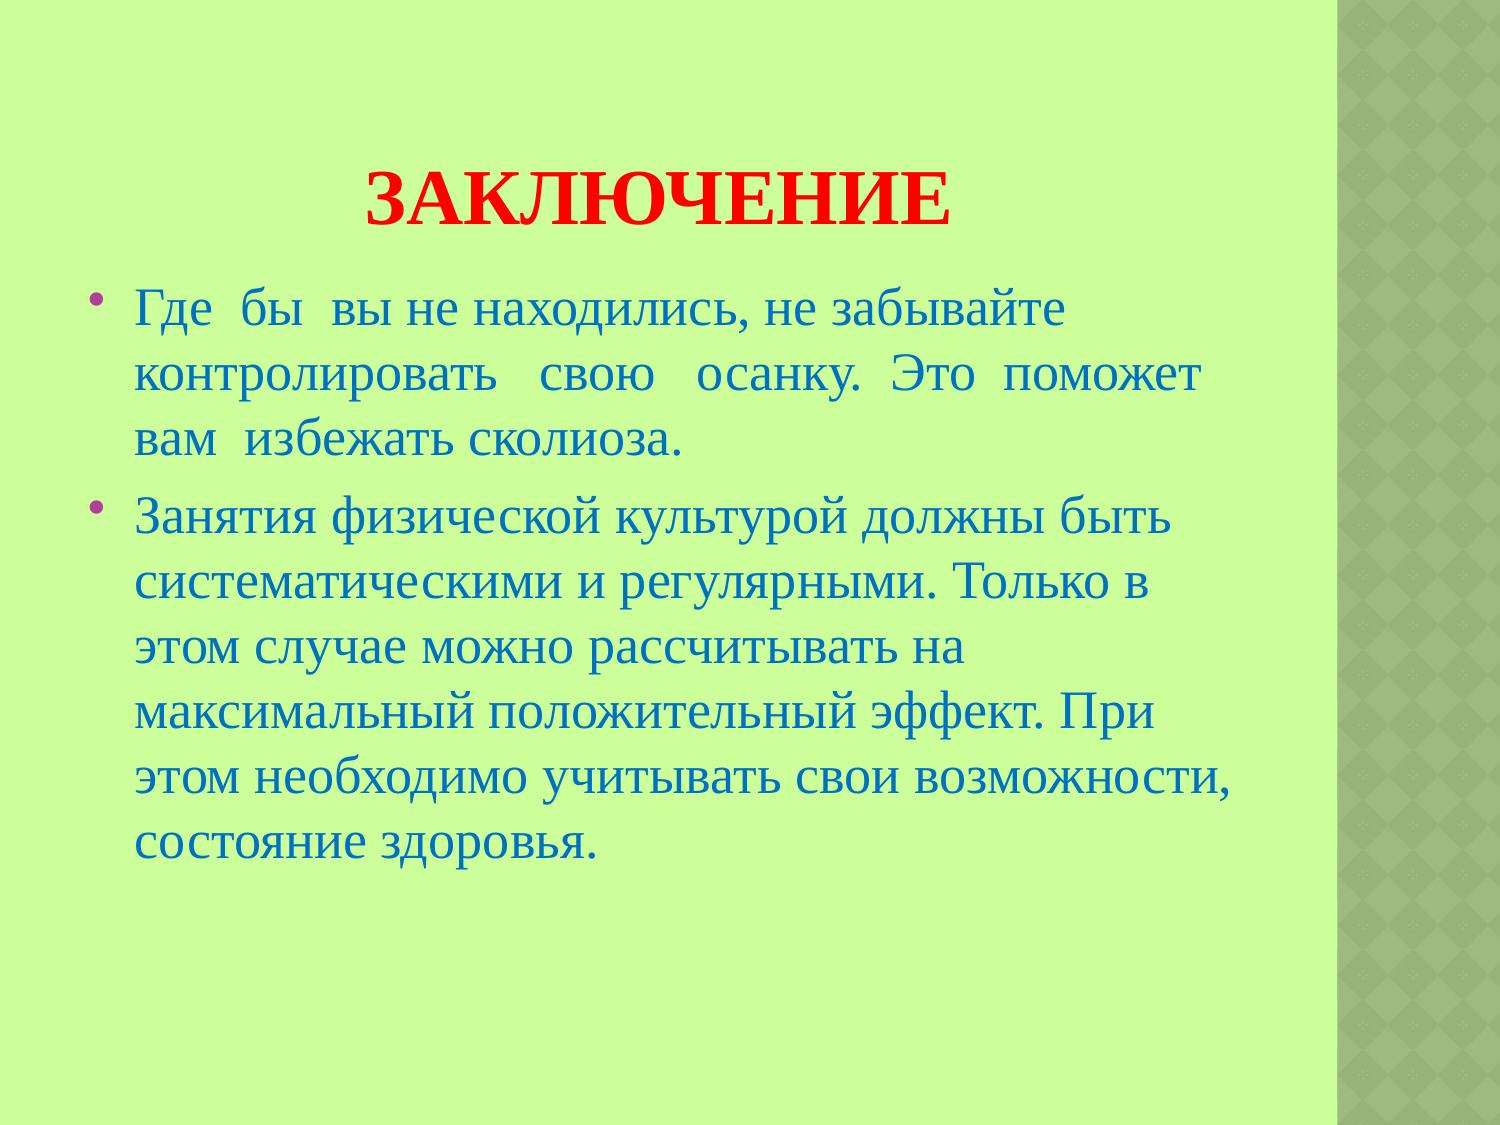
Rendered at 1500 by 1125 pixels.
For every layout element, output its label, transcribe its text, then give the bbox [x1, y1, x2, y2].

title Заключение [75, 52, 1263, 240]
list Где бы вы не находились, не забывайте контролировать свою осанку. Это поможет вам избежать сколиоза. Занятия физической культурой должны быть систематическими и регулярными. Только в этом случае можно рассчитывать на максимальный положительный эффект. При этом необходимо учитывать свои возможности, состояние здоровья. [75, 264, 1263, 1059]
